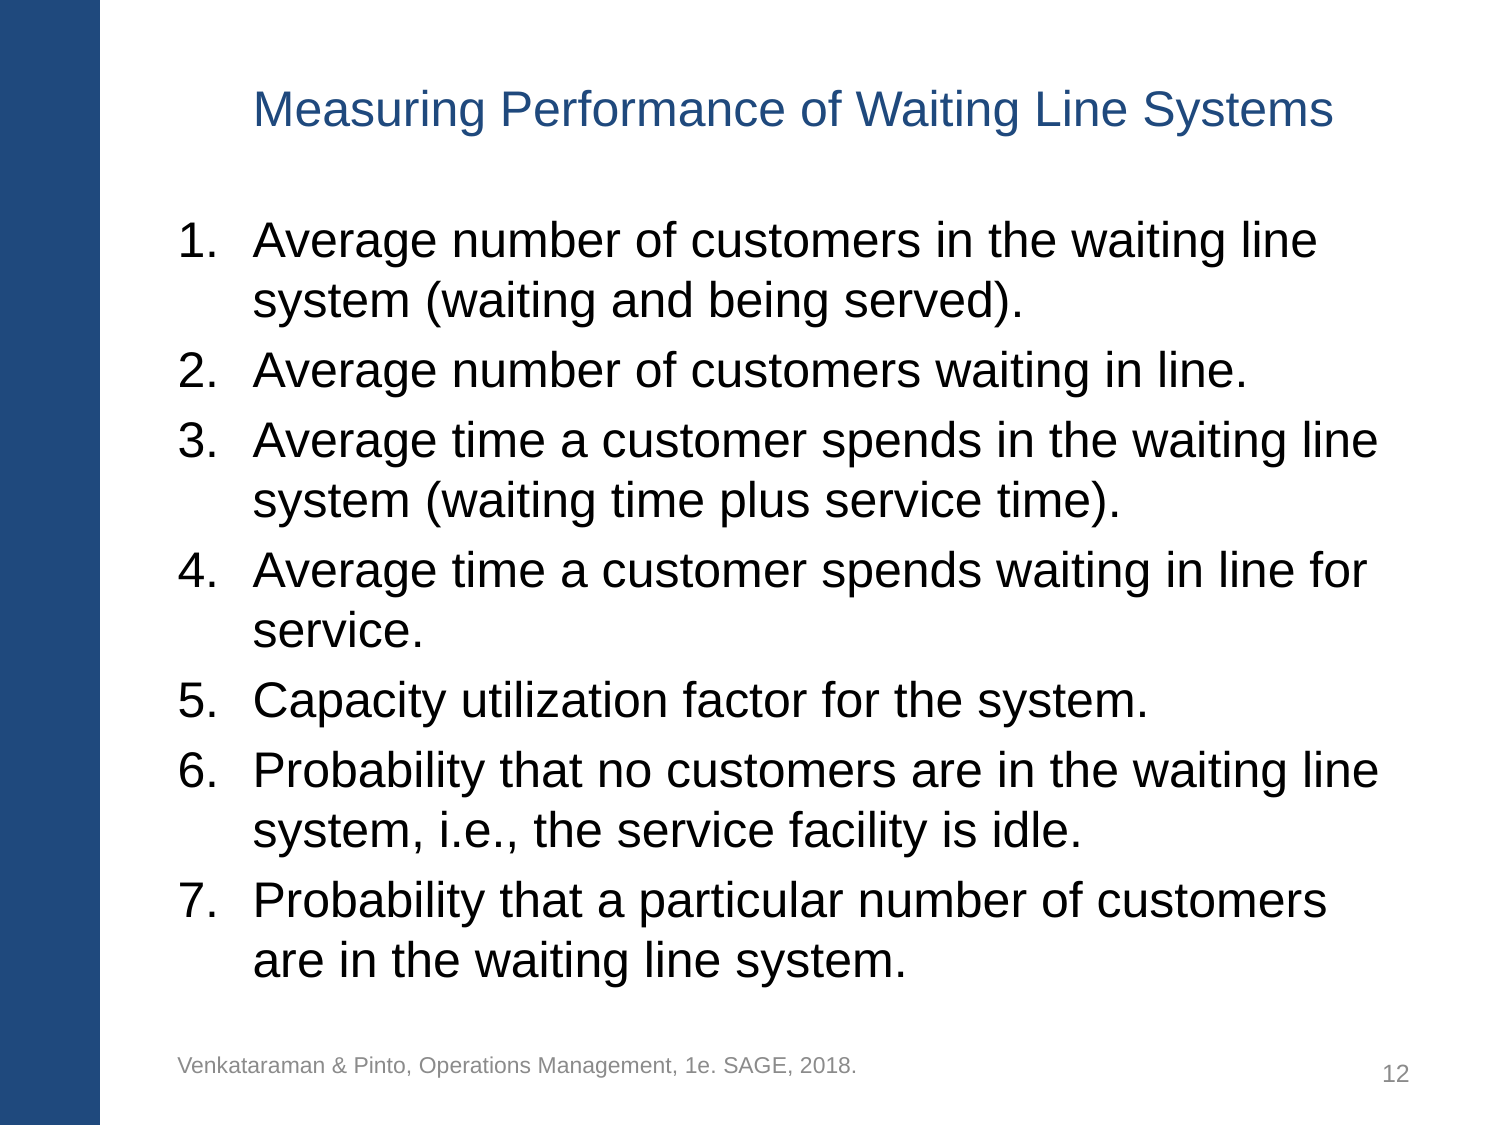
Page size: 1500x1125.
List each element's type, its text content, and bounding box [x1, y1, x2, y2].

slide_number 12 [1350, 1042, 1425, 1103]
footer Venkataraman & Pinto, Operations Management, 1e. SAGE, 2018. [162, 1042, 1313, 1103]
title Measuring Performance of Waiting Line Systems [162, 12, 1425, 200]
list Average number of customers in the waiting line system (waiting and being served). Average number of customers waiting in line. Average time a customer spends in the waiting line system (waiting time plus service time). Average time a customer spends waiting in line for service. Capacity utilization factor for the system. Probability that no customers are in the waiting line system, i.e., the service facility is idle. Probability that a particular number of customers are in the waiting line system. [162, 200, 1425, 1025]
